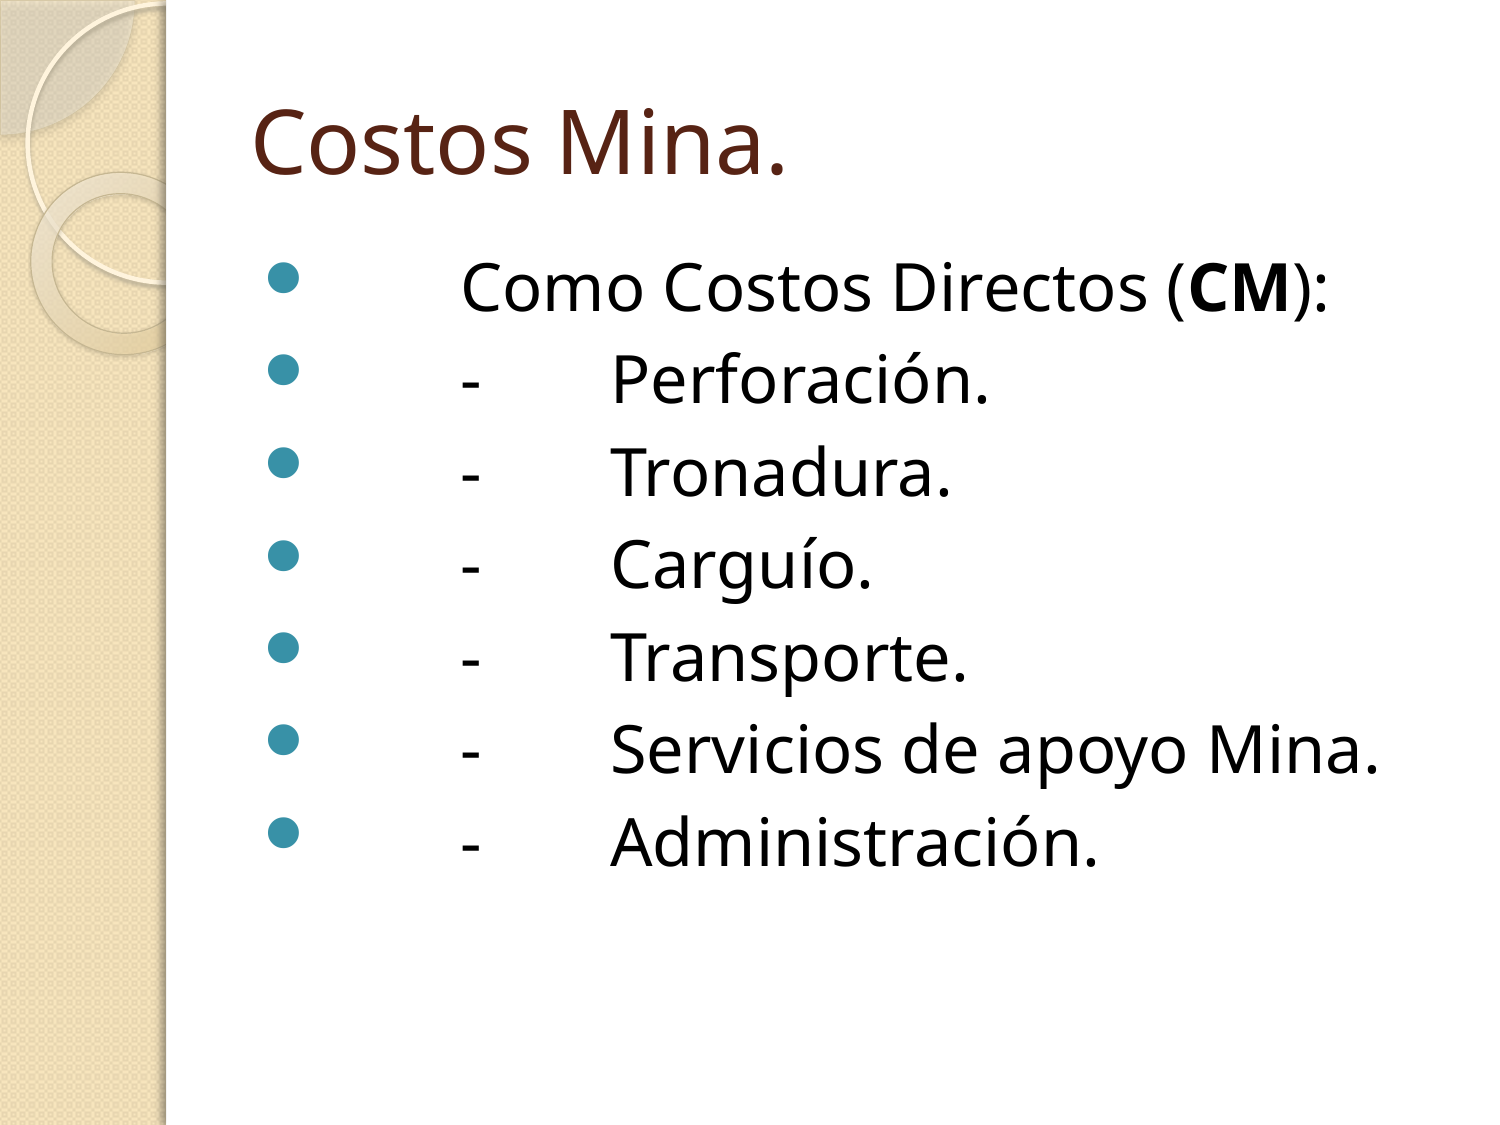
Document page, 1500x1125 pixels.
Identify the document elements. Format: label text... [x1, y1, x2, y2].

list Como Costos Directos (CM): - Perforación. - Tronadura. - Carguío. - Transporte. - Servicios de apoyo Mina. - Administración. [235, 237, 1466, 1025]
title Costos Mina. [235, 45, 1466, 233]
